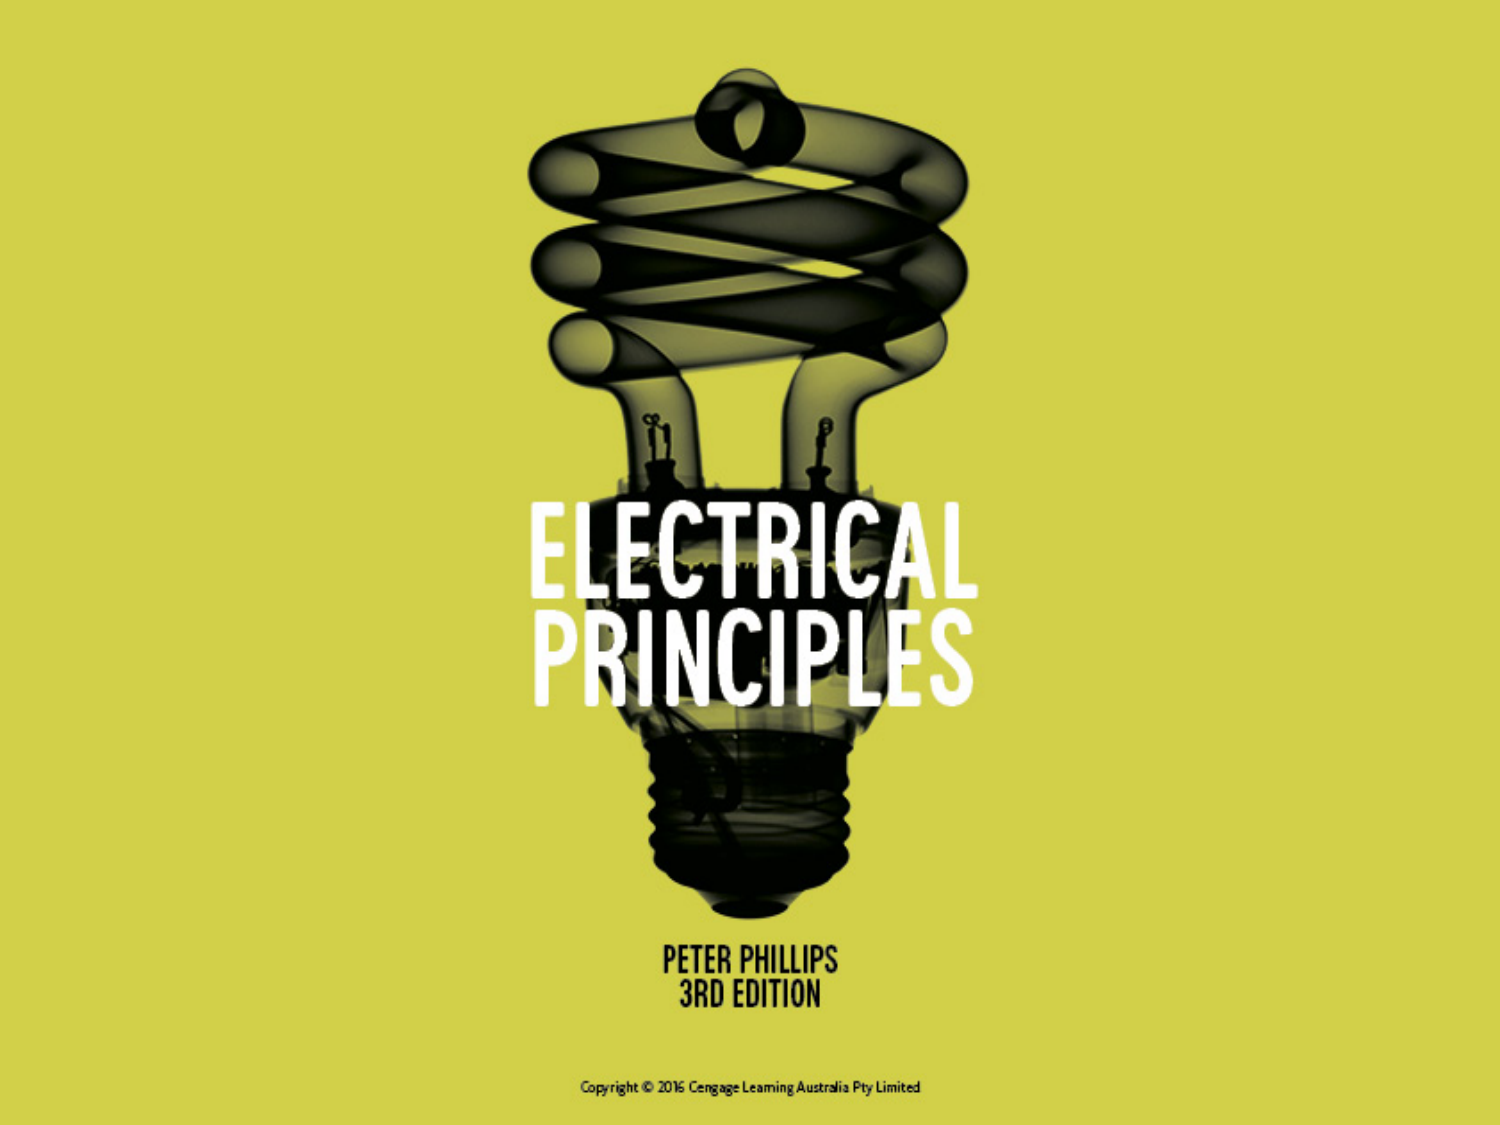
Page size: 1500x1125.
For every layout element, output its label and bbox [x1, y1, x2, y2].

picture [0, 0, 1500, 1125]
title [0, 112, 1350, 258]
